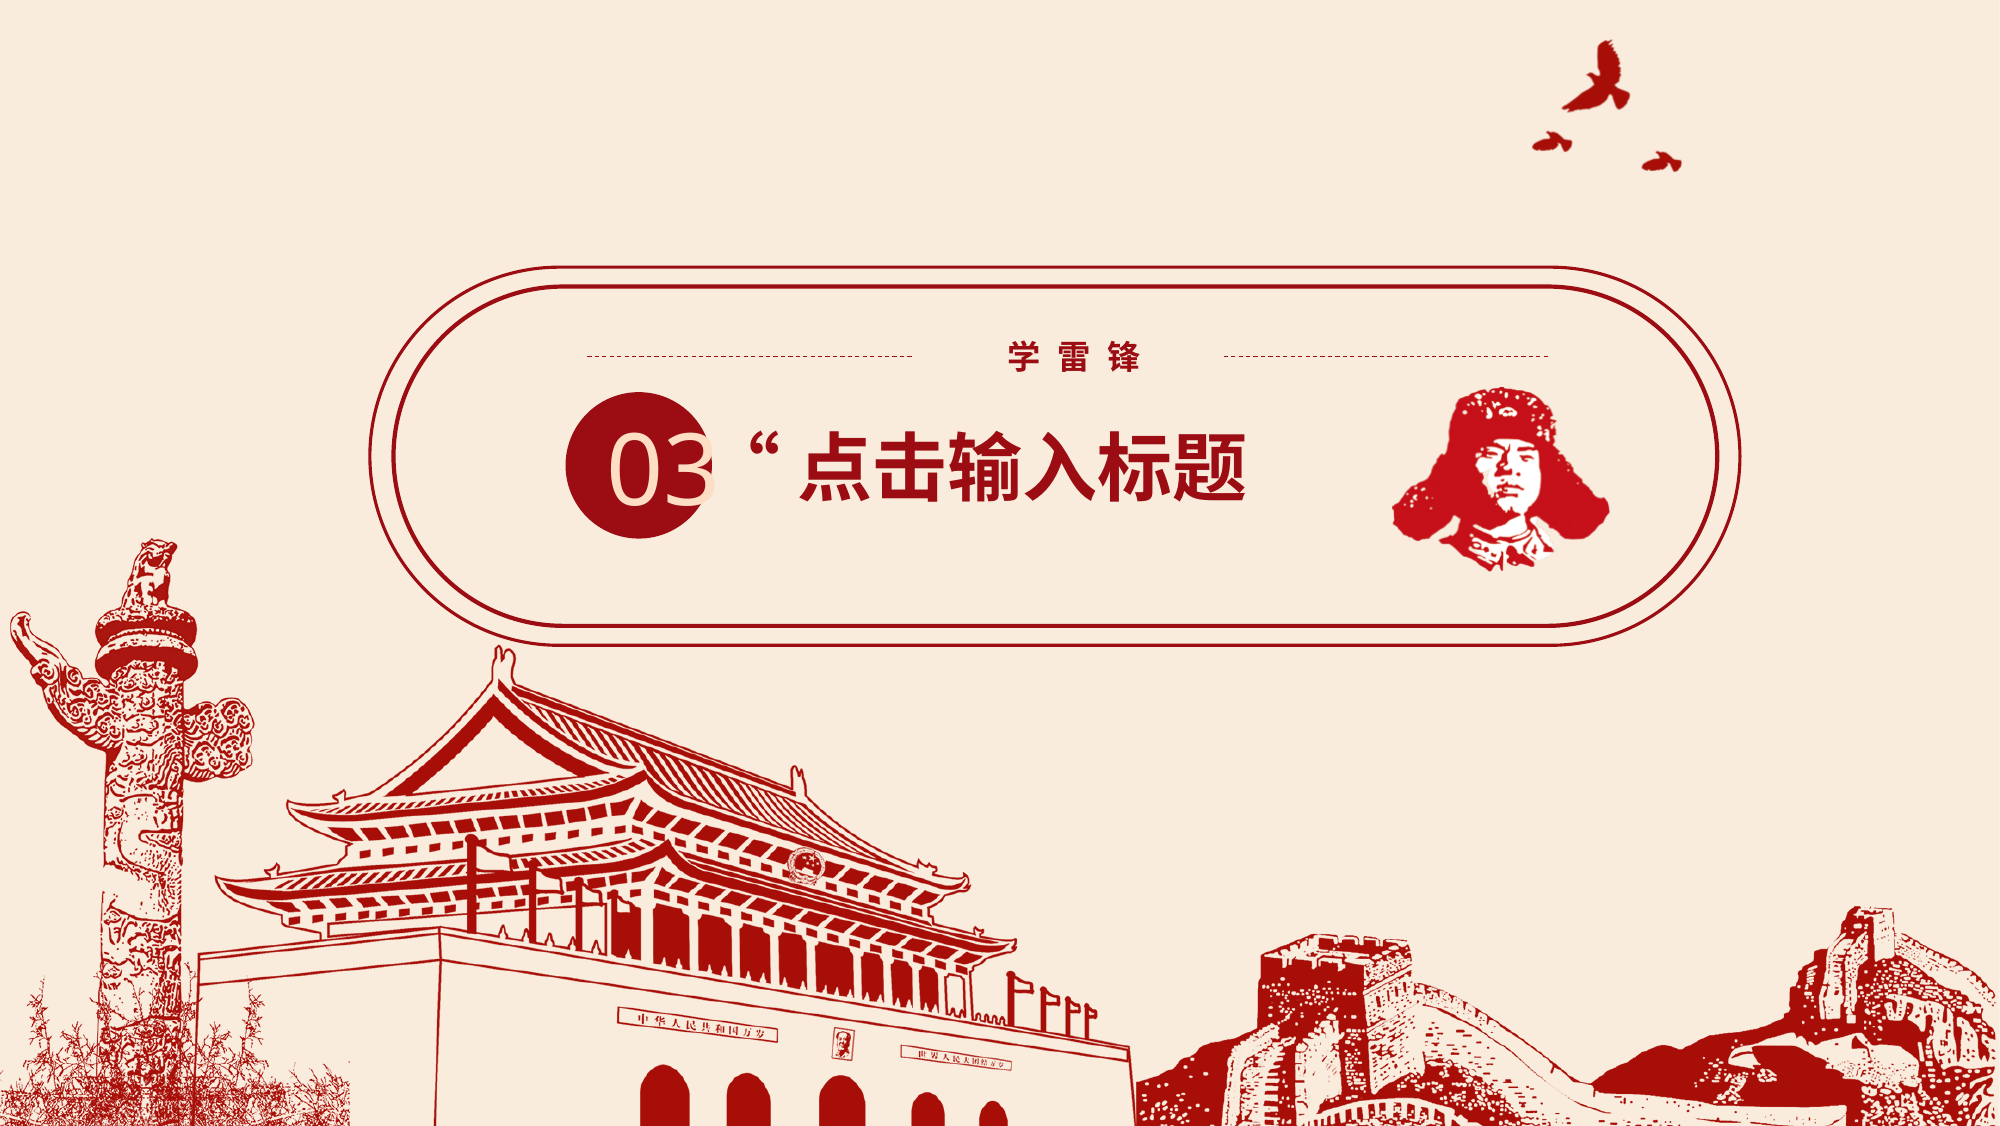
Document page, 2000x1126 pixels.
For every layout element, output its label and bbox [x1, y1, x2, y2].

picture [0, 0, 2000, 1126]
text_box [538, 380, 752, 551]
